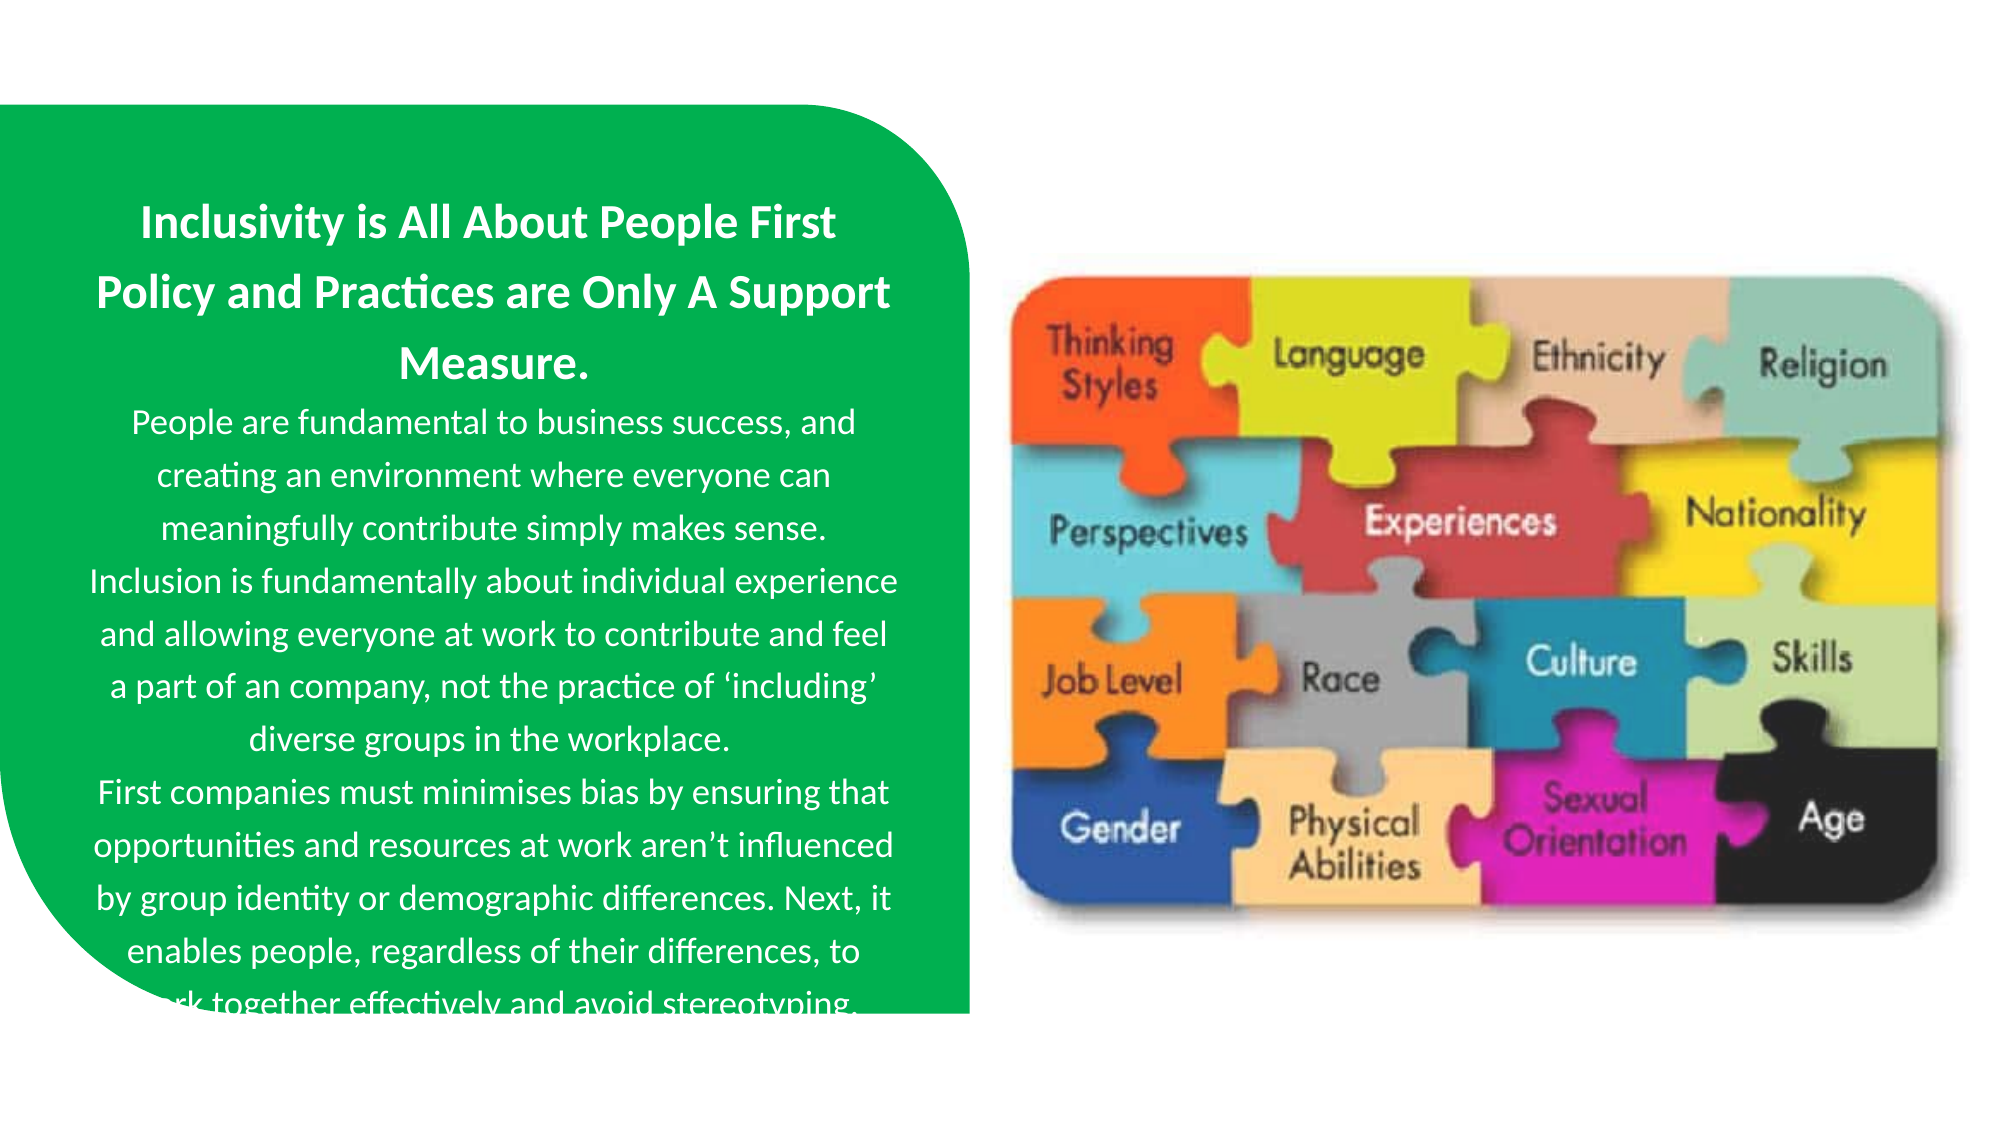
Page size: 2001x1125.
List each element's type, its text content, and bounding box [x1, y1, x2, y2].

list Inclusivity is All About People First Policy and Practices are Only A Support Measure. People are fundamental to business success, and creating an environment where everyone can meaningfully contribute simply makes sense. Inclusion is fundamentally about individual experience and allowing everyone at work to contribute and feel a part of an company, not the practice of ‘including’ diverse groups in the workplace. First companies must minimises bias by ensuring that opportunities and resources at work aren’t influenced by group identity or demographic differences. Next, it enables people, regardless of their differences, to work together effectively and avoid stereotyping. [72, 170, 916, 1070]
picture [973, 253, 1970, 946]
